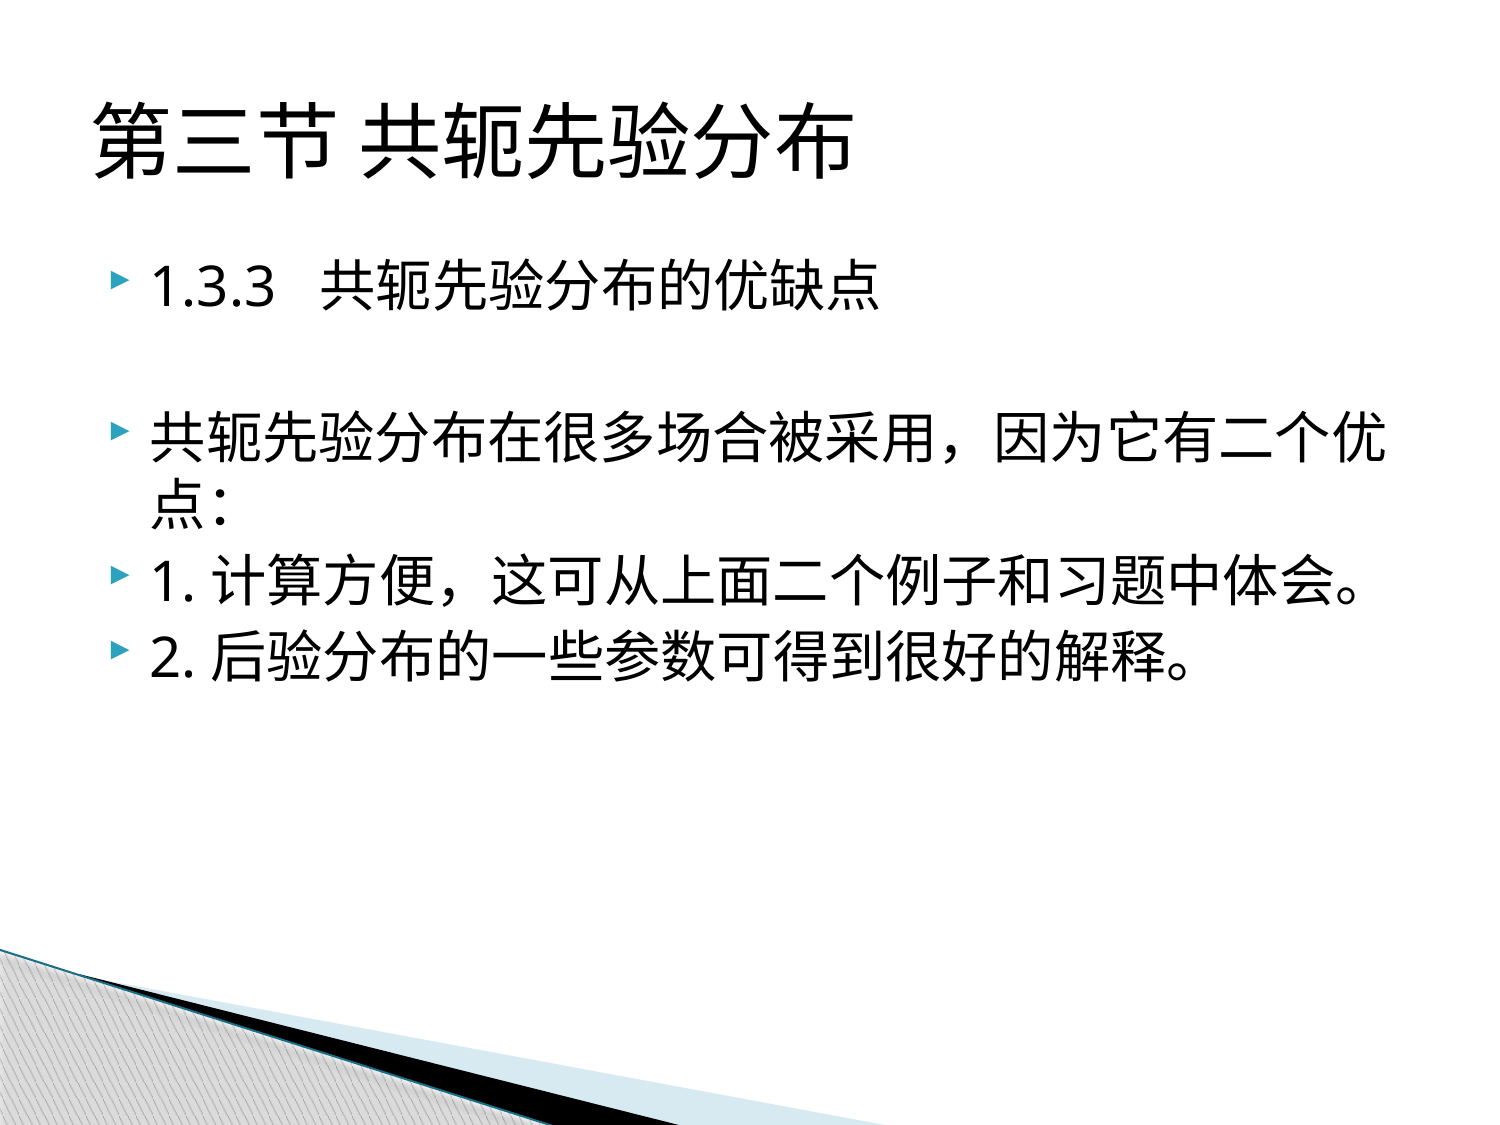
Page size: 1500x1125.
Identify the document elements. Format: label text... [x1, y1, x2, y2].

list 1.3.3 共轭先验分布的优缺点 共轭先验分布在很多场合被采用，因为它有二个优点： 1.计算方便，这可从上面二个例子和习题中体会。 2.后验分布的一些参数可得到很好的解释。 [75, 243, 1425, 986]
title 第三节 共轭先验分布 [75, 45, 1425, 233]
